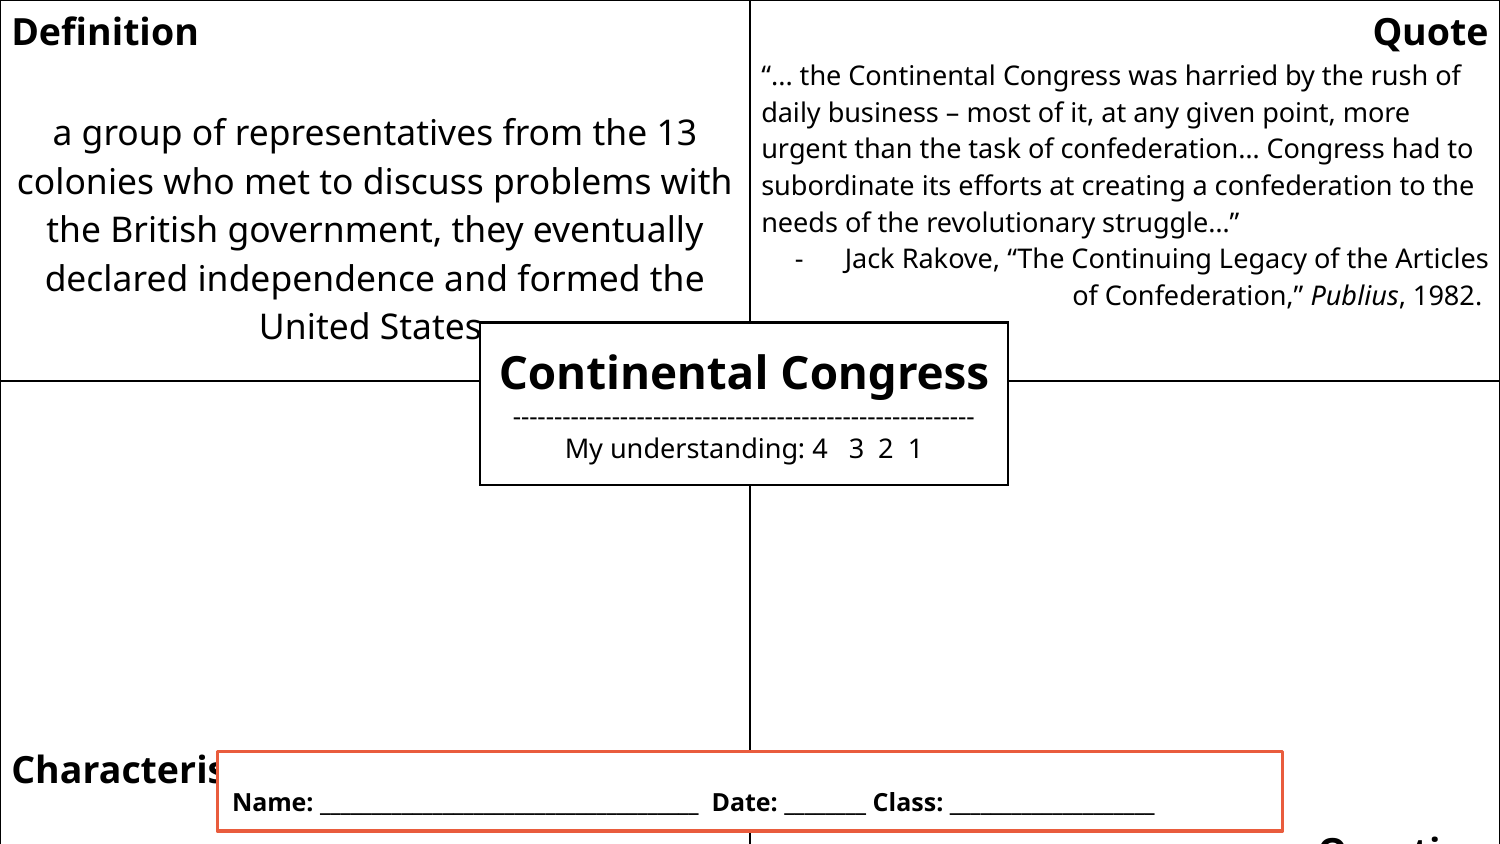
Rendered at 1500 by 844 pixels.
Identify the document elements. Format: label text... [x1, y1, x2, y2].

text_box Continental Congress -------------------------------------------------------- My understanding: 4 3 2 1 [480, 322, 1008, 486]
table_cell Characteristics [1, 382, 749, 844]
table_cell Question [751, 382, 1499, 844]
table_header Definition a group of representatives from the 13 colonies who met to discuss problems with the British government, they eventually declared independence and formed the United States [1, 1, 749, 380]
text_box Name: _____________________________________ Date: ________ Class: ____________________ [217, 751, 1283, 832]
table_header Quote “... the Continental Congress was harried by the rush of daily business – most of it, at any given point, more urgent than the task of confederation… Congress had to subordinate its efforts at creating a confederation to the needs of the revolutionary struggle…” Jack Rakove, “The Continuing Legacy of the Articles of Confederation,” Publius, 1982. [751, 1, 1499, 380]
